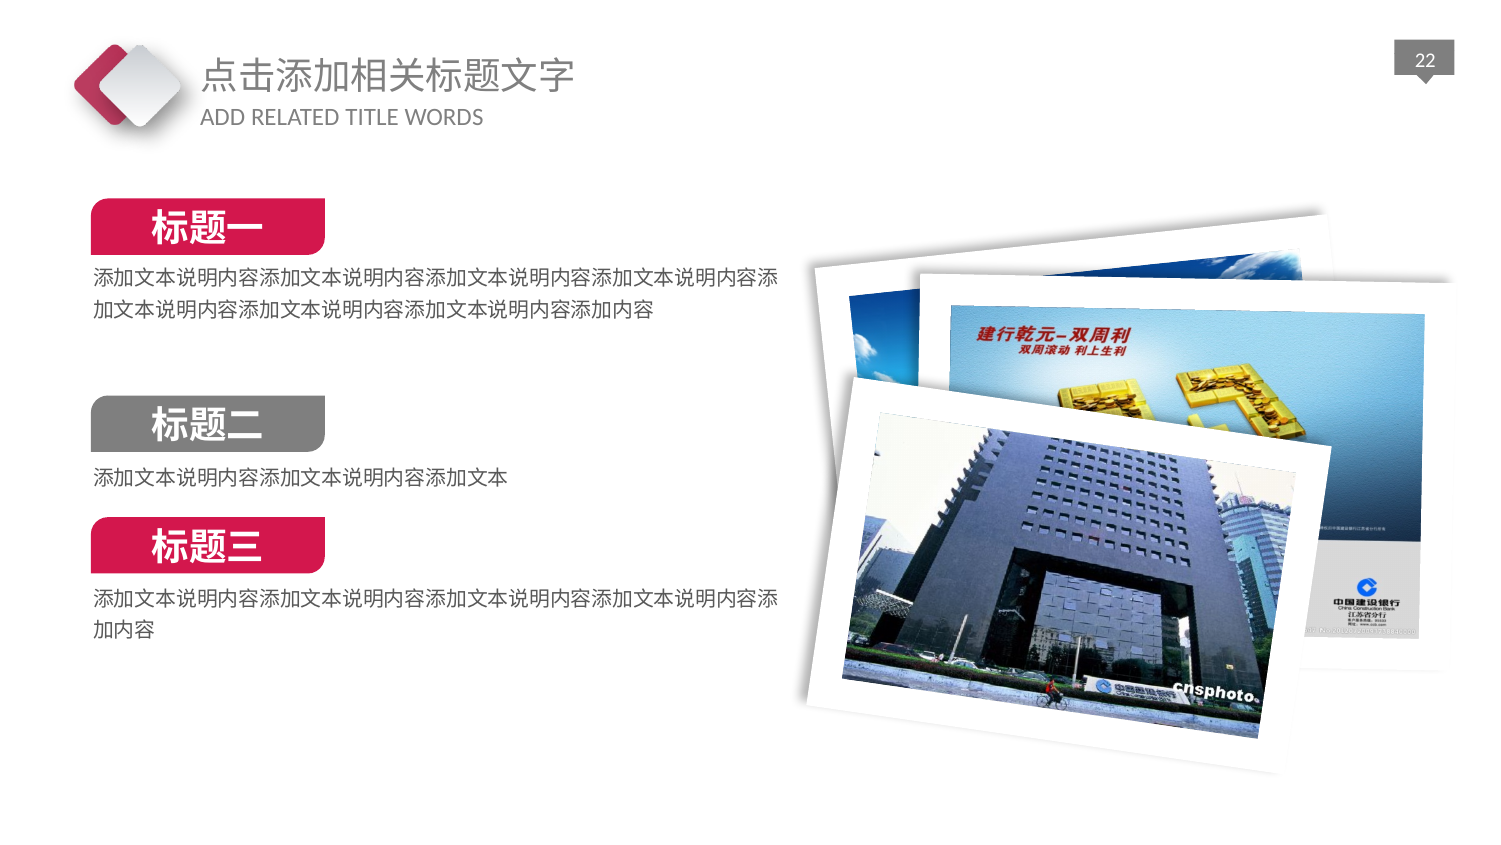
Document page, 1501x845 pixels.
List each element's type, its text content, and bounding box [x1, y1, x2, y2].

picture [89, 35, 190, 136]
picture [842, 249, 1424, 738]
text_box 添加文本说明内容添加文本说明内容添加文本 [79, 445, 753, 497]
text_box 添加文本说明内容添加文本说明内容添加文本说明内容添加文本说明内容添加文本说明内容添加文本说明内容添加文本说明内容添加内容 [79, 251, 800, 329]
text_box 添加文本说明内容添加文本说明内容添加文本说明内容添加文本说明内容添加内容 [79, 571, 800, 649]
text_box 标题三 [89, 515, 326, 571]
text_box 标题一 [89, 197, 326, 256]
text_box 标题二 [89, 394, 326, 453]
